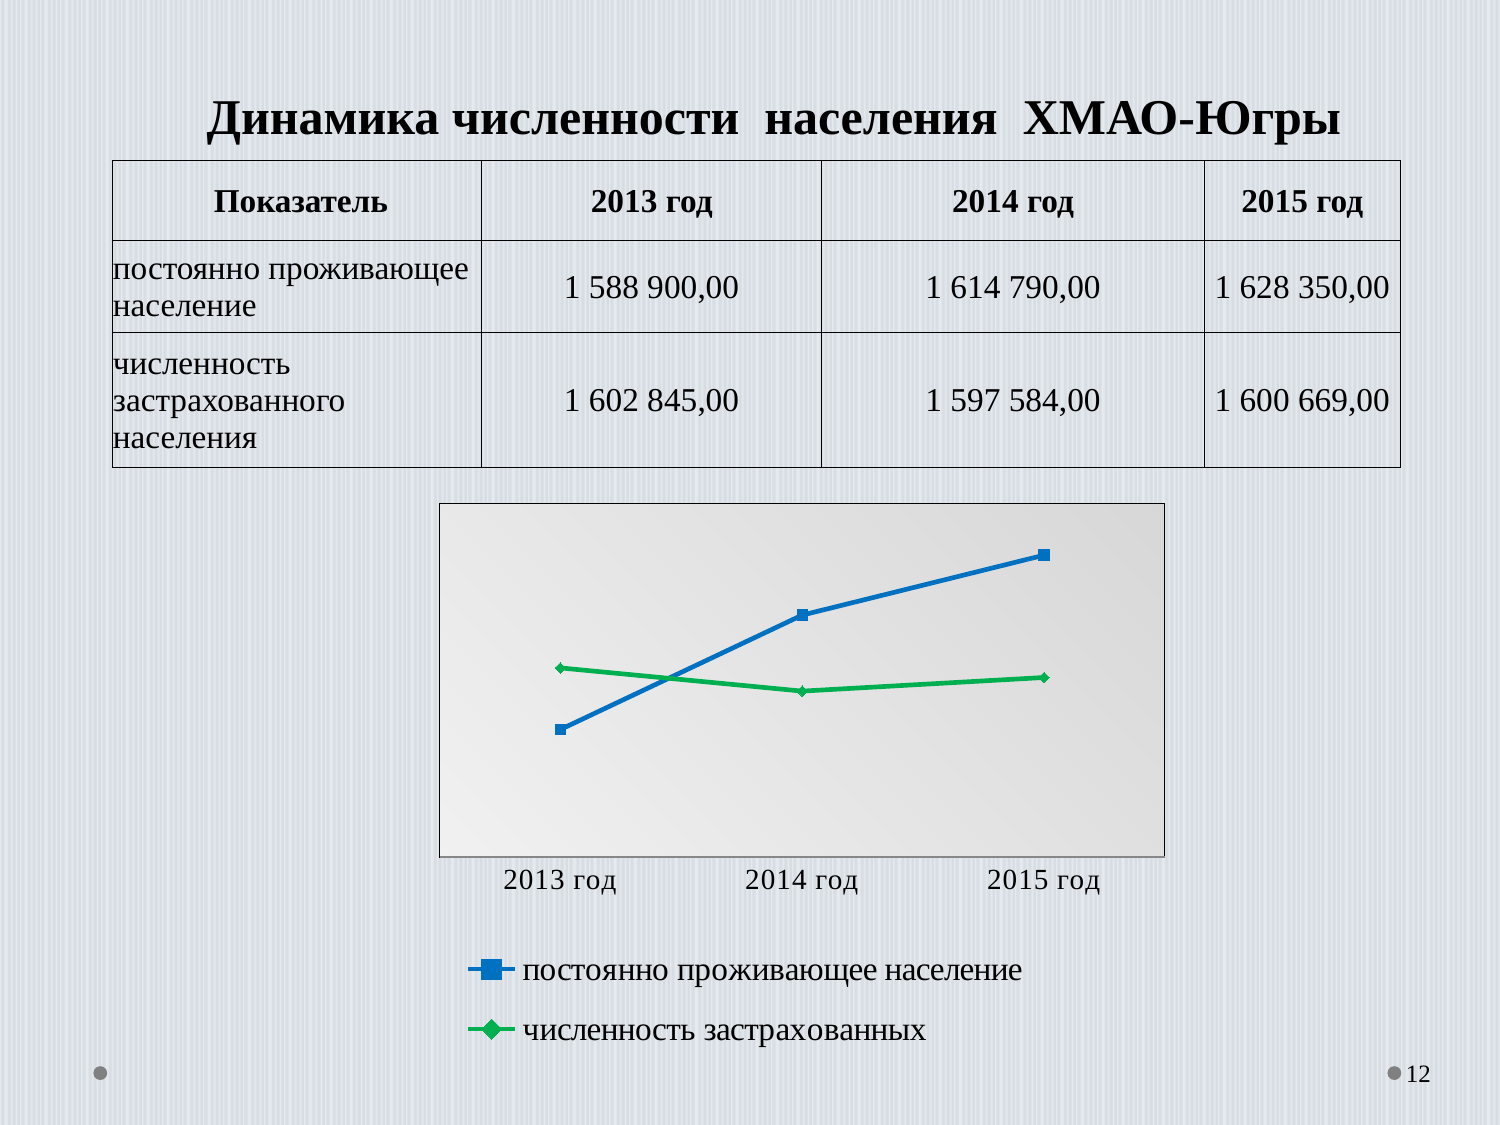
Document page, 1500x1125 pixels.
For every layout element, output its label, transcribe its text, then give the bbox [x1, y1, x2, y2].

slide_number 12 [1401, 1042, 1494, 1103]
table_cell 1 628 350,00 [1205, 241, 1400, 332]
table_cell 1 600 669,00 [1205, 333, 1400, 467]
table_cell постоянно проживающее население [113, 241, 481, 332]
title Динамика численности населения ХМАО-Югры [123, 19, 1424, 149]
table_header 2014 год [822, 161, 1204, 240]
table_cell 1 588 900,00 [482, 241, 821, 332]
chart [17, 503, 1200, 1071]
table_header 2013 год [482, 161, 821, 240]
table_cell численность застрахованного населения [113, 333, 481, 467]
table_header 2015 год [1205, 161, 1400, 240]
table_cell 1 597 584,00 [822, 333, 1204, 467]
table_header Показатель [113, 161, 481, 240]
table_cell 1 602 845,00 [482, 333, 821, 467]
table_cell 1 614 790,00 [822, 241, 1204, 332]
